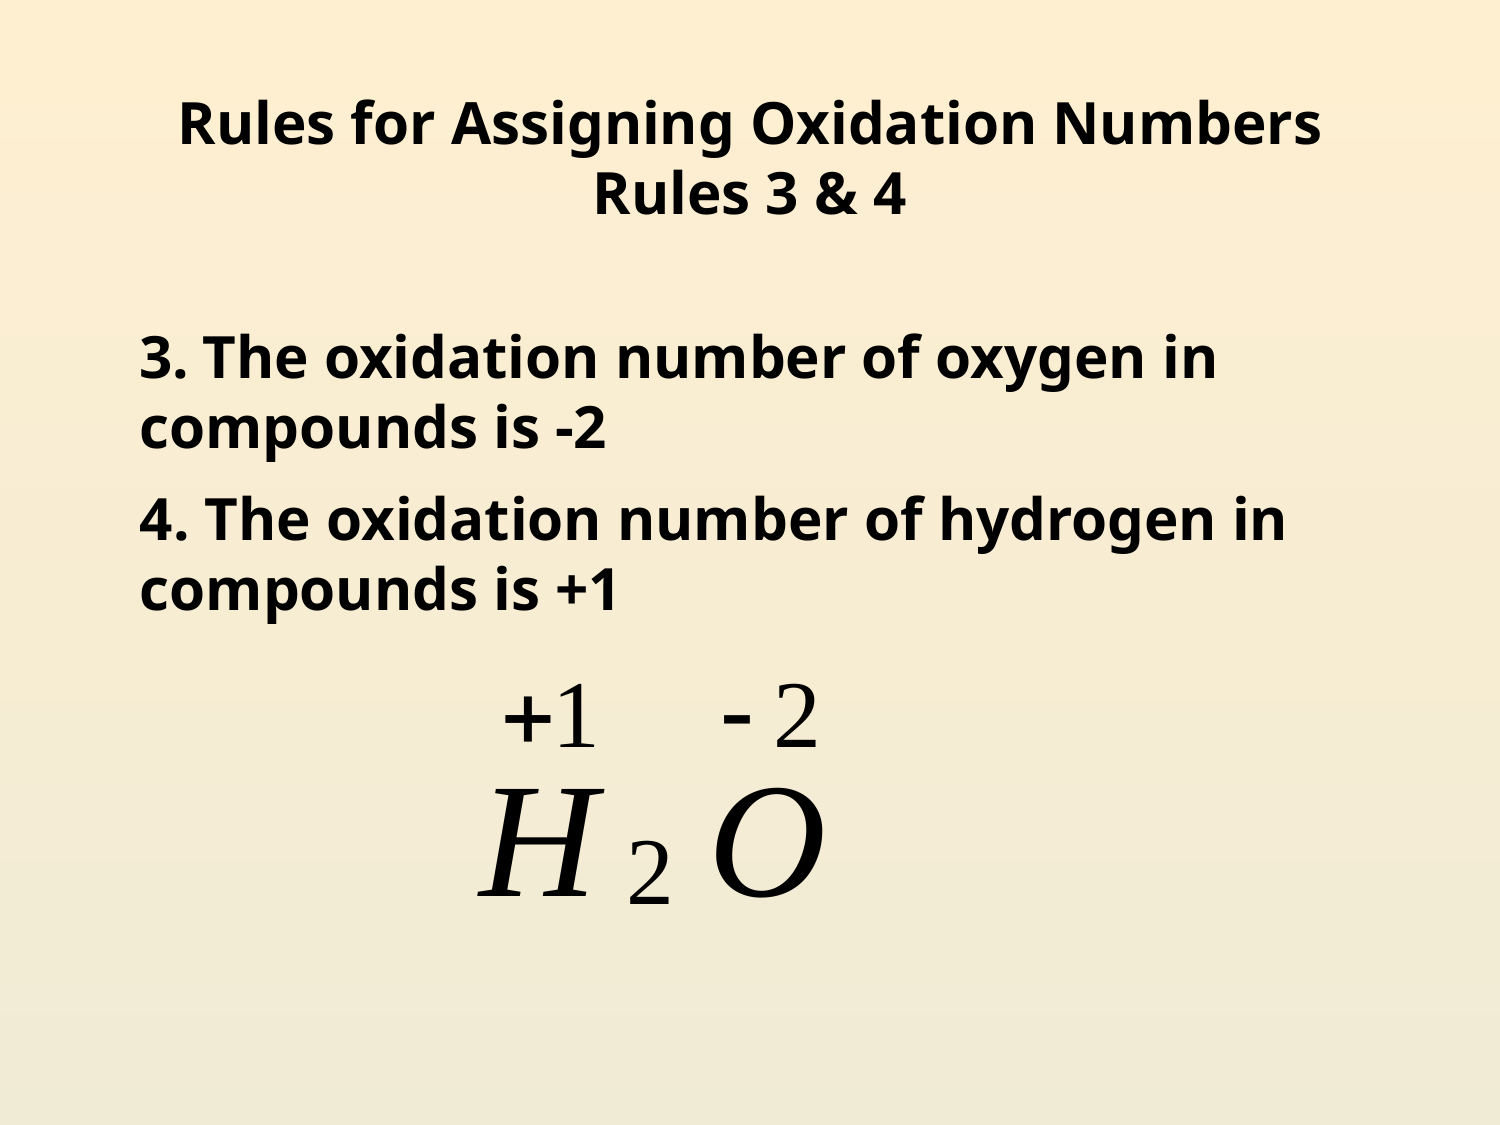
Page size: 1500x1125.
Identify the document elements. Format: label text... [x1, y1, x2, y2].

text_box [449, 637, 860, 938]
title Rules for Assigning Oxidation Numbers Rules 3 & 4 [112, 62, 1388, 251]
text_box 4. The oxidation number of hydrogen in compounds is +1 [124, 474, 1325, 630]
text_box 3. The oxidation number of oxygen in compounds is -2 [125, 312, 1375, 468]
